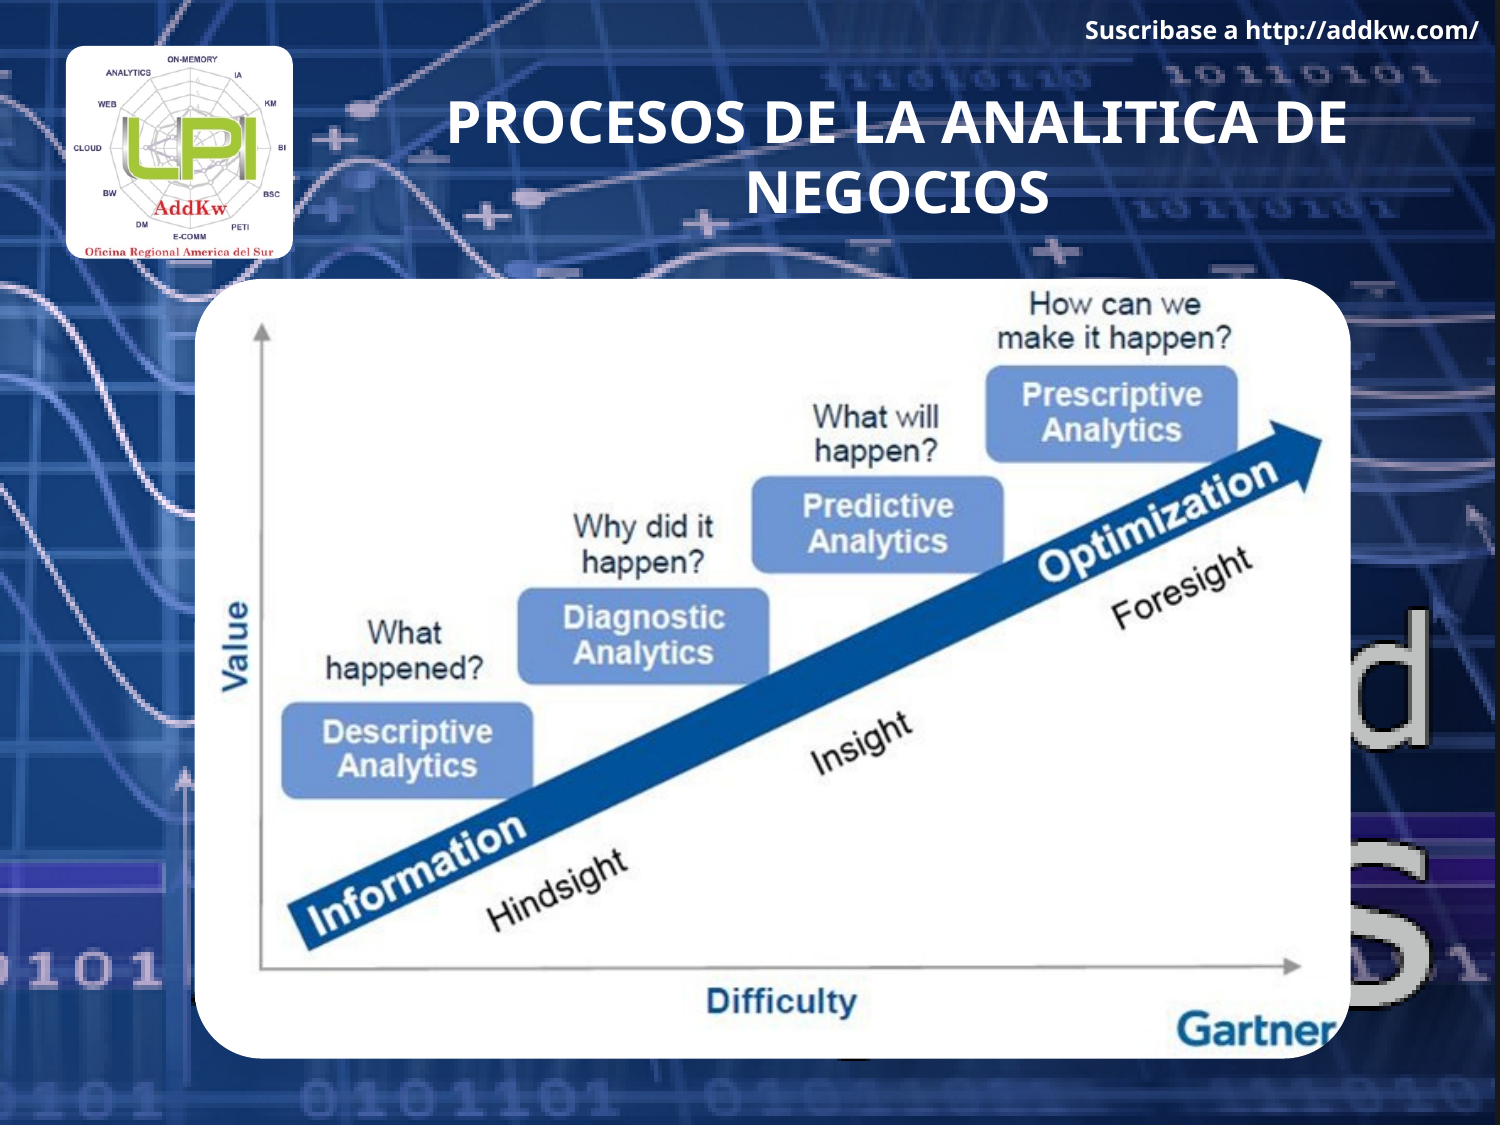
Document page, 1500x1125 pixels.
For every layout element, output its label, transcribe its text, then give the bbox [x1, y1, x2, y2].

text_box Suscribase a http://addkw.com/ [1070, 7, 1495, 52]
text_box PROCESOS DE LA ANALITICA DE NEGOCIOS [324, 78, 1471, 233]
picture [0, 0, 1500, 1125]
